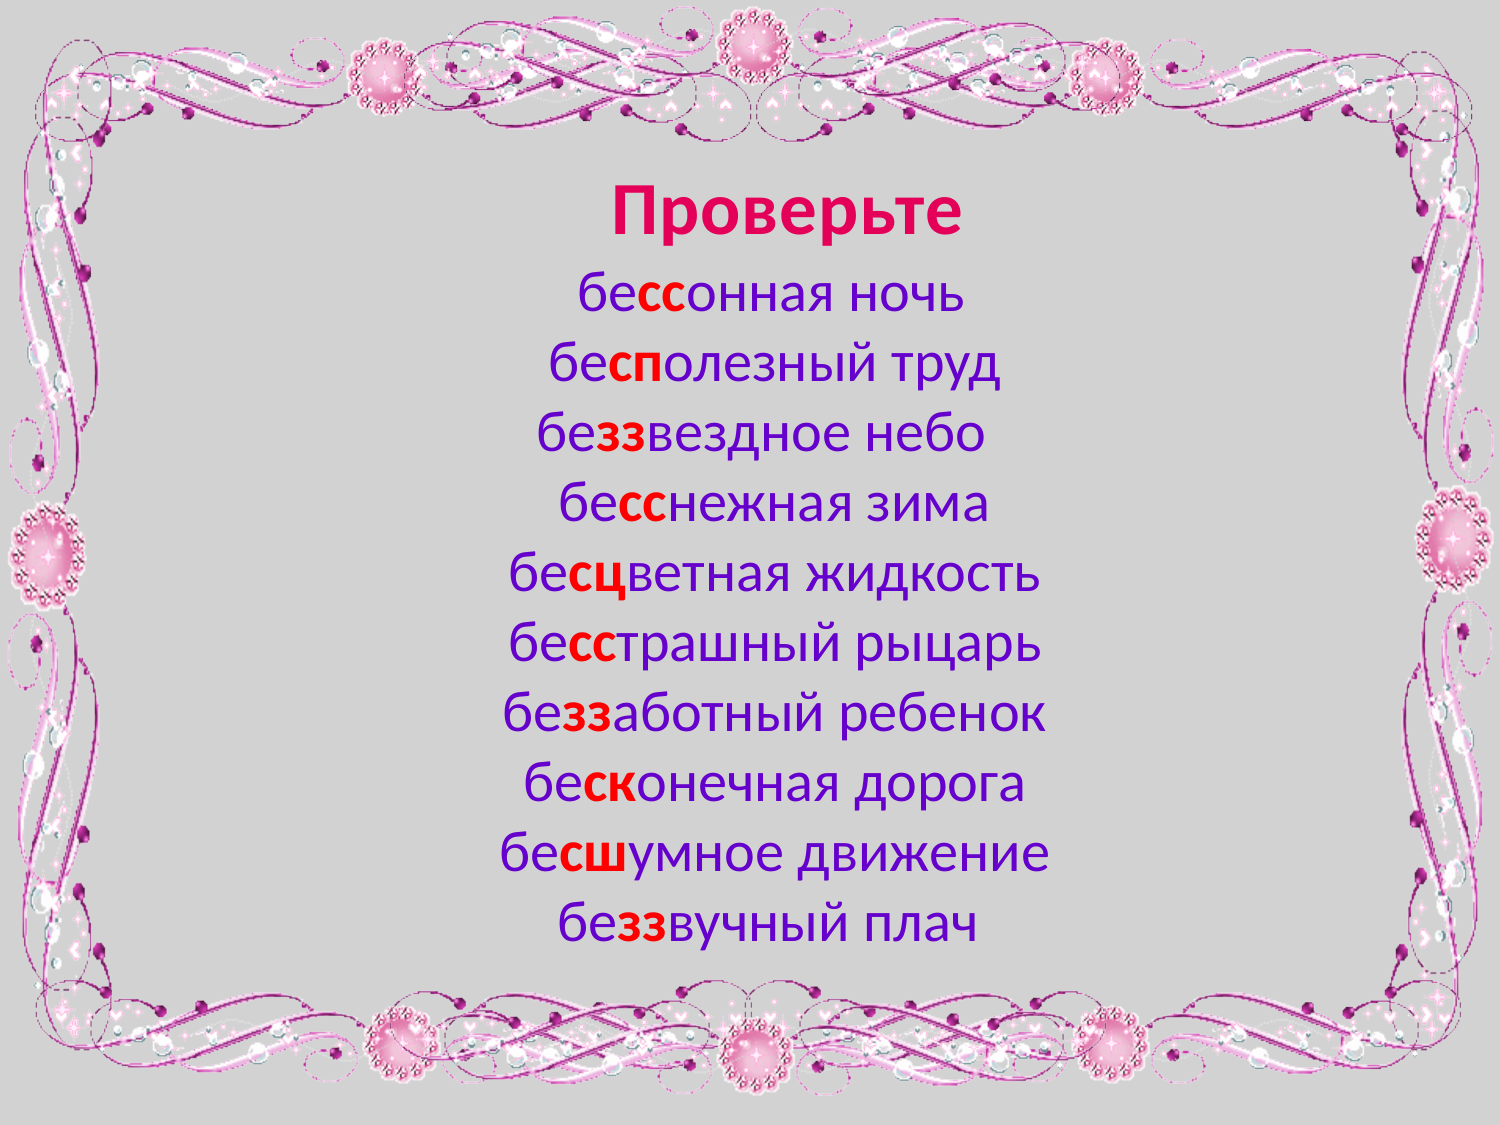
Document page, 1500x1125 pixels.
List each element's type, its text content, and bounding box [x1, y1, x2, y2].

text_box Проверьте [257, 167, 1231, 258]
text_box бессонная ночь бесполезный труд беззвездное небо бесснежная зима бесцветная жидкость бесстрашный рыцарь беззаботный ребенок бесконечная дорога бесшумное движение беззвучный плач [386, 246, 1137, 962]
picture [0, 0, 1500, 1103]
